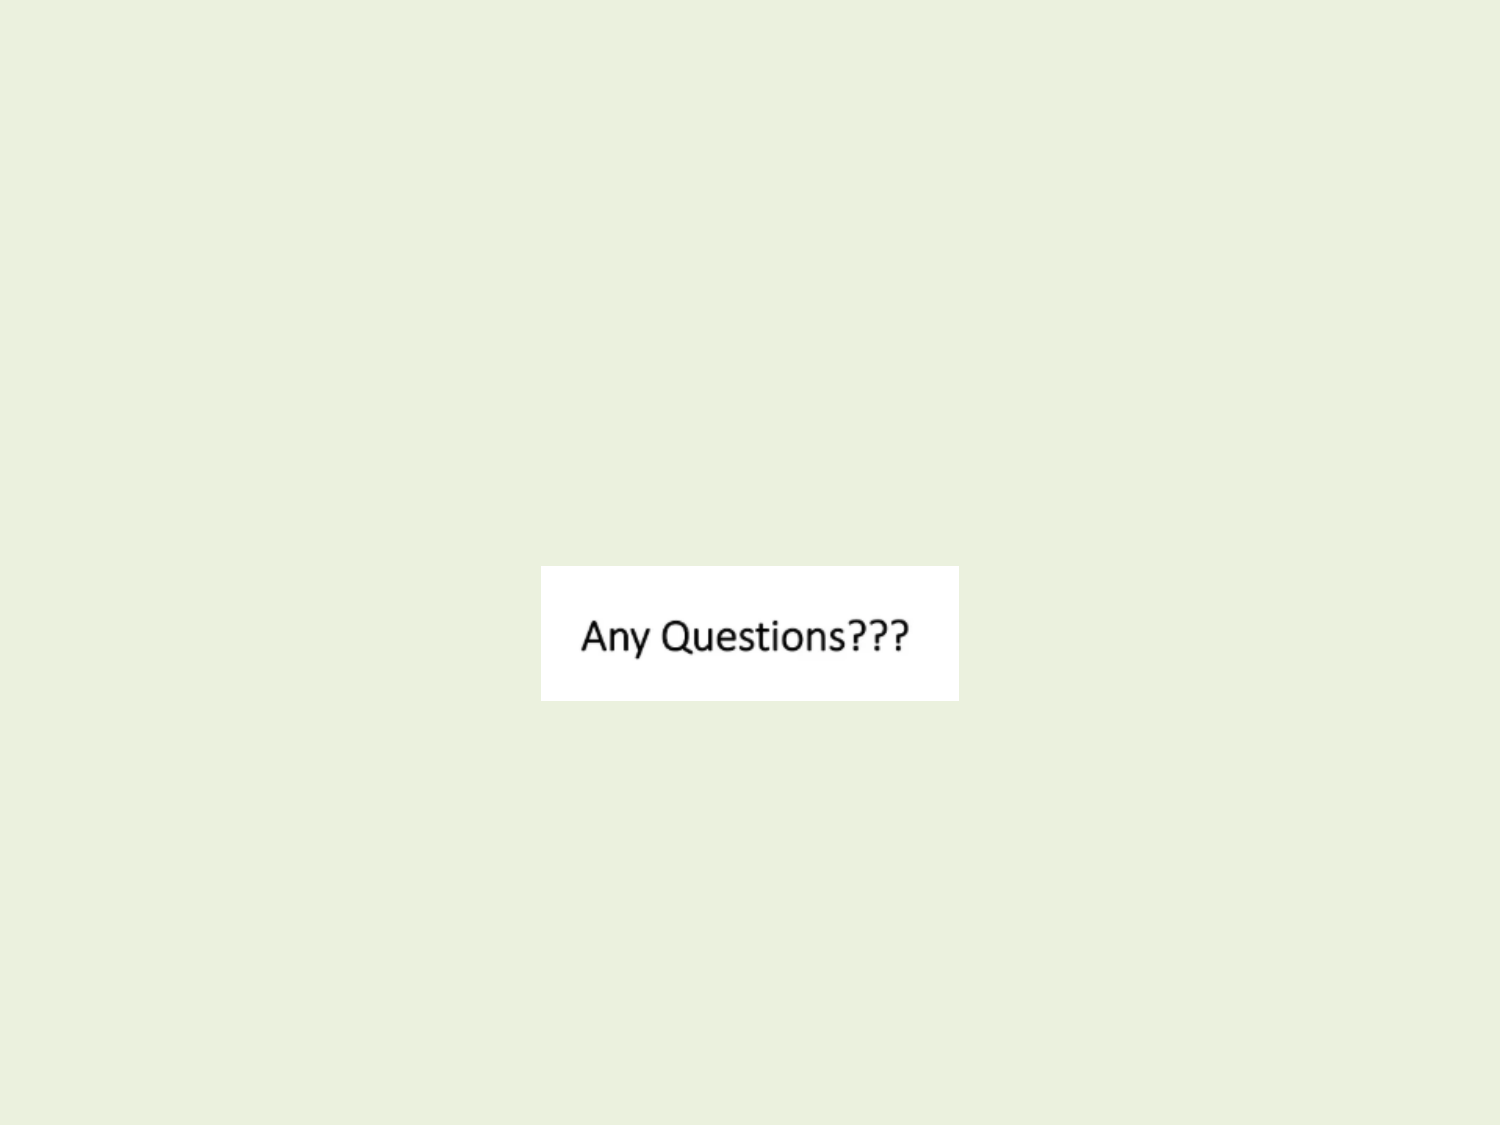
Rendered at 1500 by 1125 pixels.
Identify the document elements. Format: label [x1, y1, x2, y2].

list [541, 566, 959, 702]
